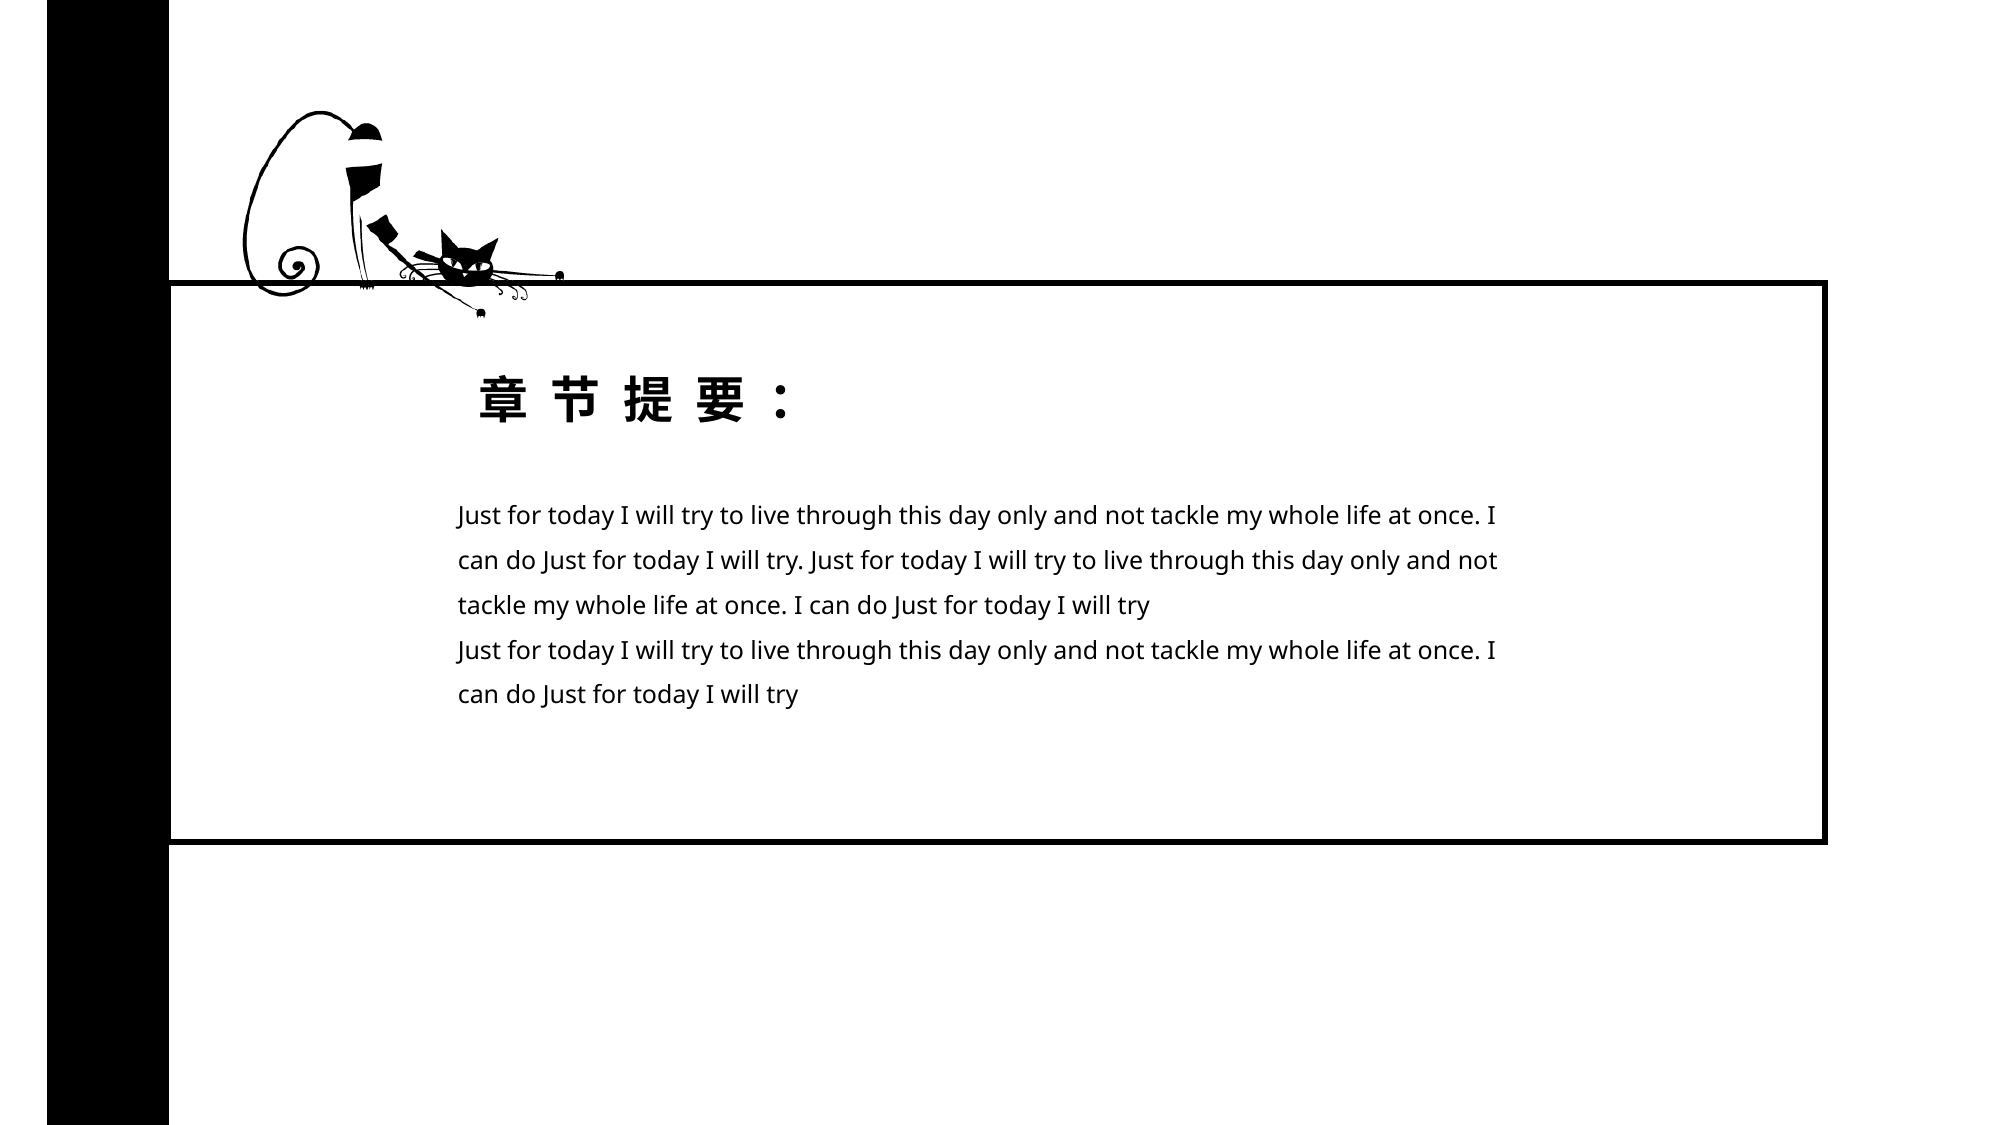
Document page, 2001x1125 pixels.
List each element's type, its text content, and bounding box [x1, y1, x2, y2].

text_box 章 节 提 要 ： [442, 350, 855, 447]
text_box [47, 0, 169, 1125]
picture [224, 99, 591, 331]
text_box [167, 282, 1826, 843]
text_box Just for today I will try to live through this day only and not tackle my whole life at once. I can do Just for today I will try. Just for today I will try to live through this day only and not tackle my whole life at once. I can do Just for today I will try Just for today I will try to live through this day only and not tackle my whole life at once. I can do Just for today I will try [422, 466, 1571, 772]
